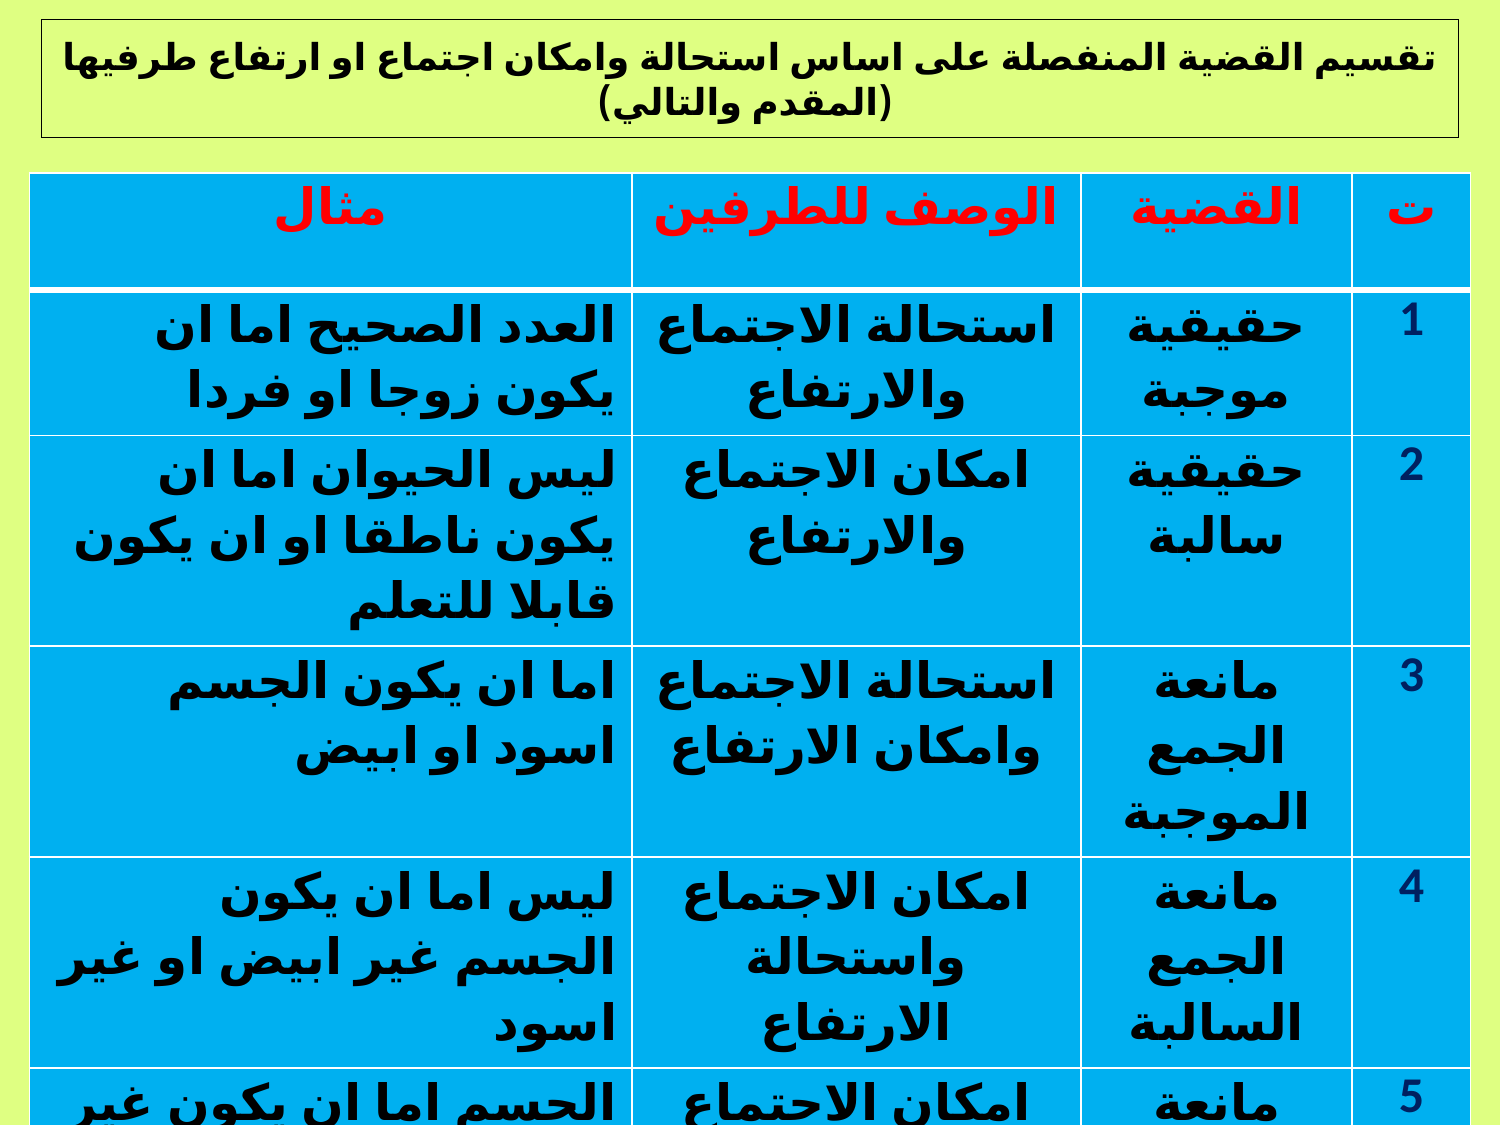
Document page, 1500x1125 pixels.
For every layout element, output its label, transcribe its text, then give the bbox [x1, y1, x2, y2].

table_cell مانعة الجمع السالبة [1082, 858, 1351, 1067]
table_cell ليس اما ان يكون الجسم غير ابيض او غير اسود [30, 858, 631, 1067]
table_cell العدد الصحيح اما ان يكون زوجا او فردا [30, 293, 631, 435]
table_cell مانعة الجمع الموجبة [1082, 647, 1351, 856]
table_cell الجسم اما ان يكون غير ابيض او غير اسود [30, 1069, 631, 1125]
table_header القضية [1082, 174, 1351, 287]
table_header ت [1353, 174, 1470, 287]
table_cell حقيقية موجبة [1082, 293, 1351, 435]
table_cell 1 [1353, 293, 1470, 435]
table_cell امكان الاجتماع واستحالة الارتفاع [633, 1069, 1080, 1125]
table_cell استحالة الاجتماع وامكان الارتفاع [633, 647, 1080, 856]
table_header مثال [30, 174, 631, 287]
table_cell ليس الحيوان اما ان يكون ناطقا او ان يكون قابلا للتعلم [30, 436, 631, 645]
table_cell امكان الاجتماع والارتفاع [633, 436, 1080, 645]
table_cell حقيقية سالبة [1082, 436, 1351, 645]
table_cell 3 [1353, 647, 1470, 856]
table_cell مانعة الخلو الموجبة [1082, 1069, 1351, 1125]
table_cell اما ان يكون الجسم اسود او ابيض [30, 647, 631, 856]
table_cell 4 [1353, 858, 1470, 1067]
title تقسيم القضية المنفصلة على اساس استحالة وامكان اجتماع او ارتفاع طرفيها (المقدم والتالي) [41, 19, 1459, 138]
table_cell 5 [1353, 1069, 1470, 1125]
table_cell امكان الاجتماع واستحالة الارتفاع [633, 858, 1080, 1067]
table_cell 2 [1353, 436, 1470, 645]
table_header الوصف للطرفين [633, 174, 1080, 287]
table_cell استحالة الاجتماع والارتفاع [633, 293, 1080, 435]
